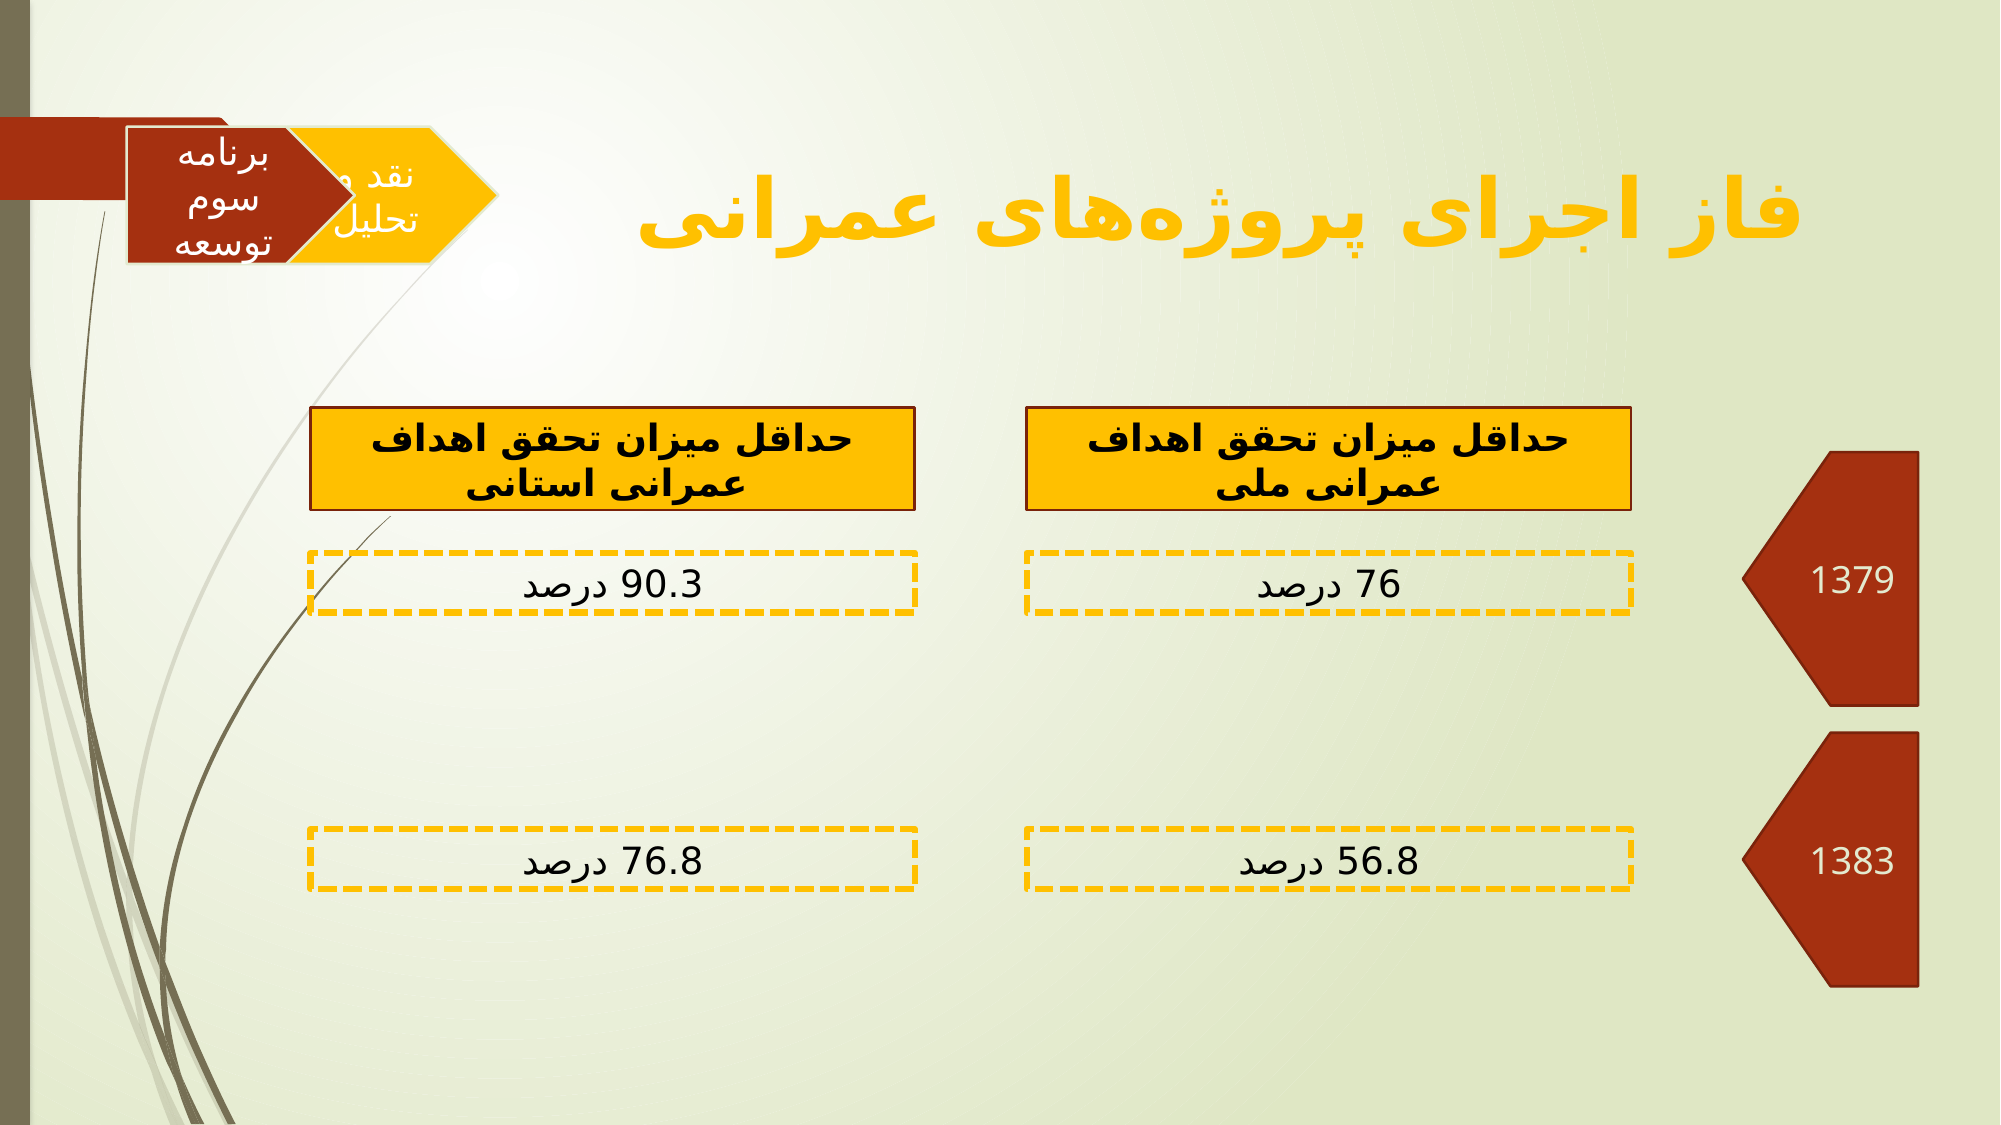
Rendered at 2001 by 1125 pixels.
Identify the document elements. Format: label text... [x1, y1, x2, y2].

text_box 90.3 درصد [310, 552, 915, 613]
text_box حداقل میزان تحقق اهداف عمرانی ملی [1025, 406, 1632, 511]
text_box برنامه سوم توسعه [125, 125, 356, 266]
text_box نقد و تحلیل [287, 125, 500, 266]
text_box 56.8 درصد [1026, 829, 1631, 889]
text_box 76.8 درصد [310, 829, 915, 889]
text_box فاز اجرای پروژه‌های عمرانی [498, 147, 1822, 263]
text_box حداقل میزان تحقق اهداف عمرانی استانی [309, 406, 916, 511]
text_box 1383 [1741, 731, 1920, 988]
text_box 76 درصد [1026, 552, 1631, 613]
text_box 1379 [1741, 450, 1920, 707]
